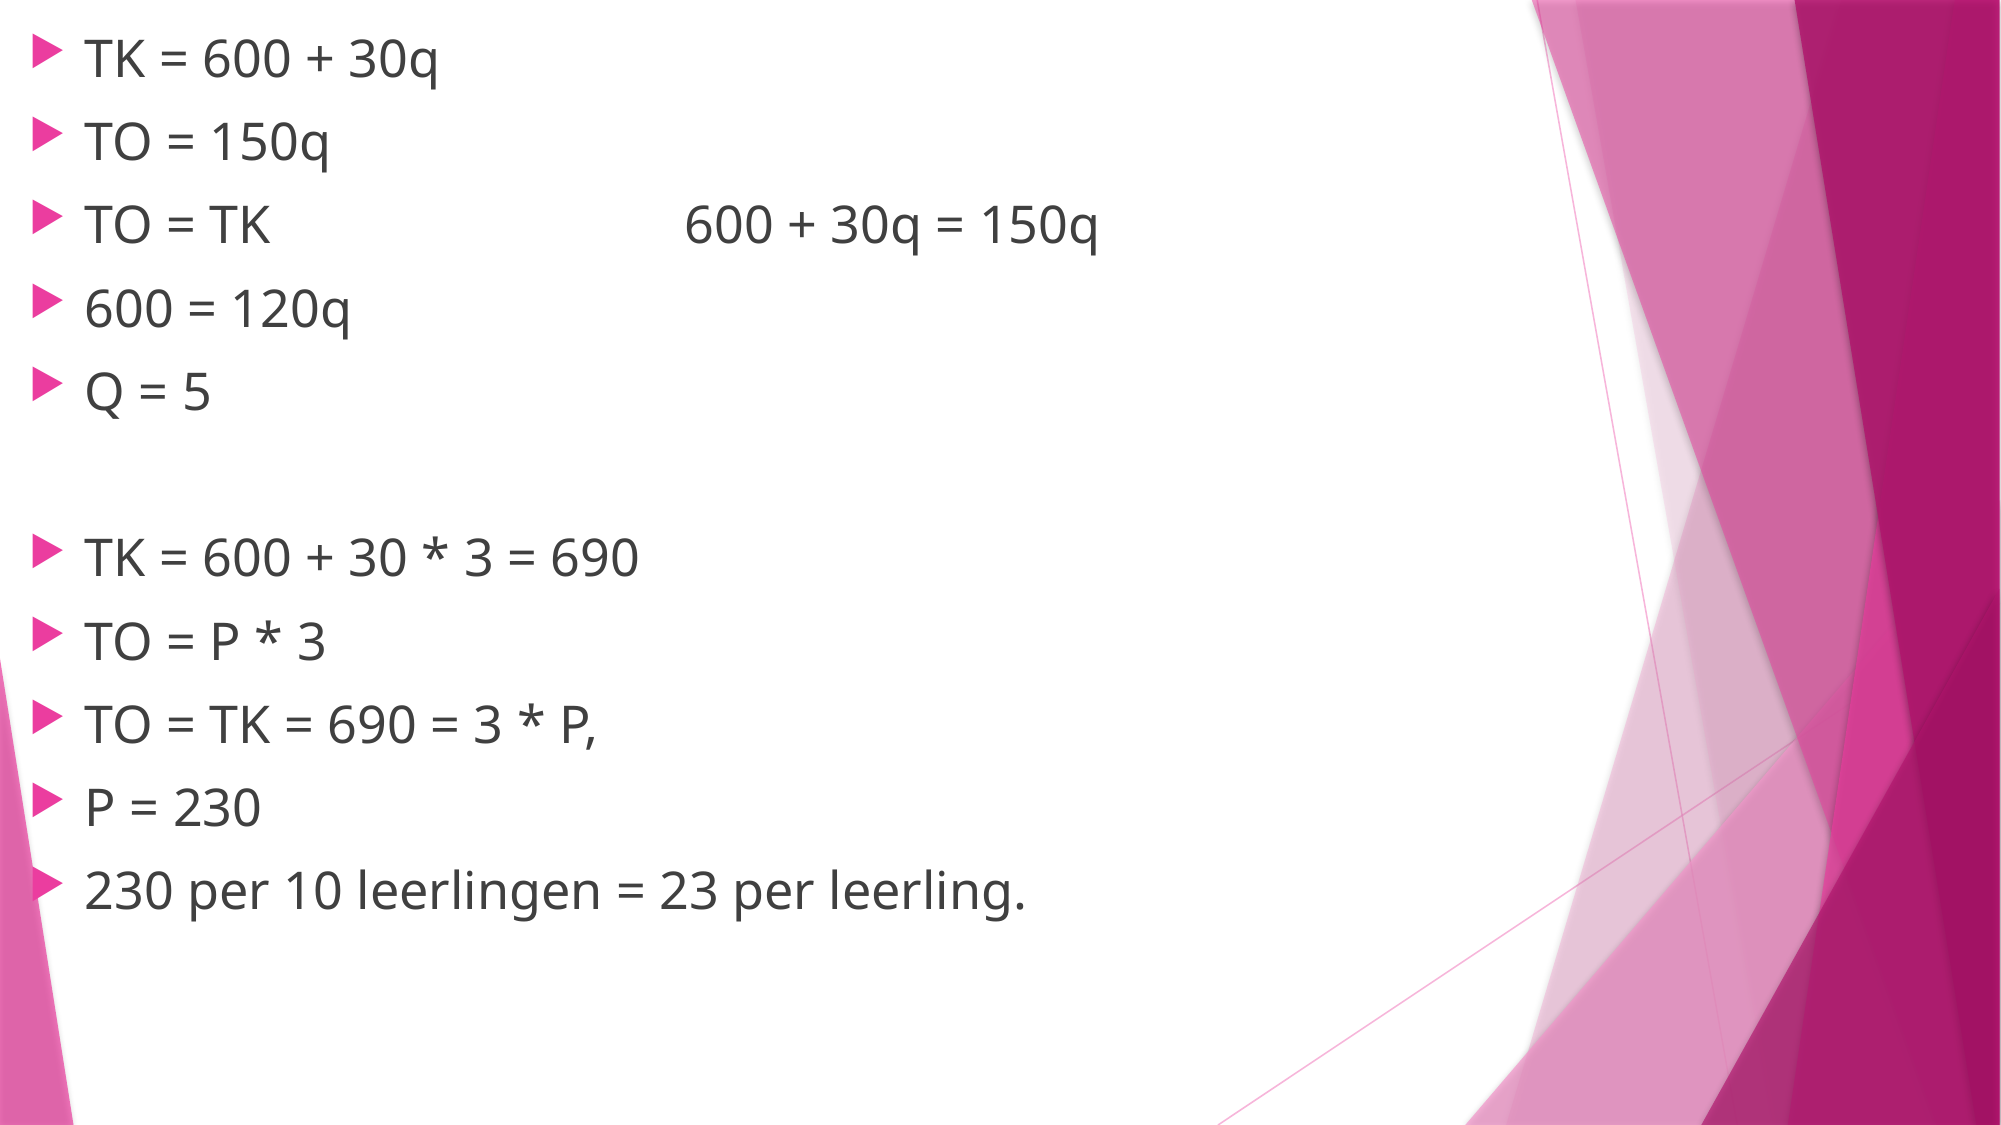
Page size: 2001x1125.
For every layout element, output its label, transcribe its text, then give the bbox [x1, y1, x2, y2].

list TK = 600 + 30q TO = 150q TO = TK 600 + 30q = 150q 600 = 120q Q = 5 TK = 600 + 30 * 3 = 690 TO = P * 3 TO = TK = 690 = 3 * P, P = 230 230 per 10 leerlingen = 23 per leerling. [13, 17, 1522, 992]
